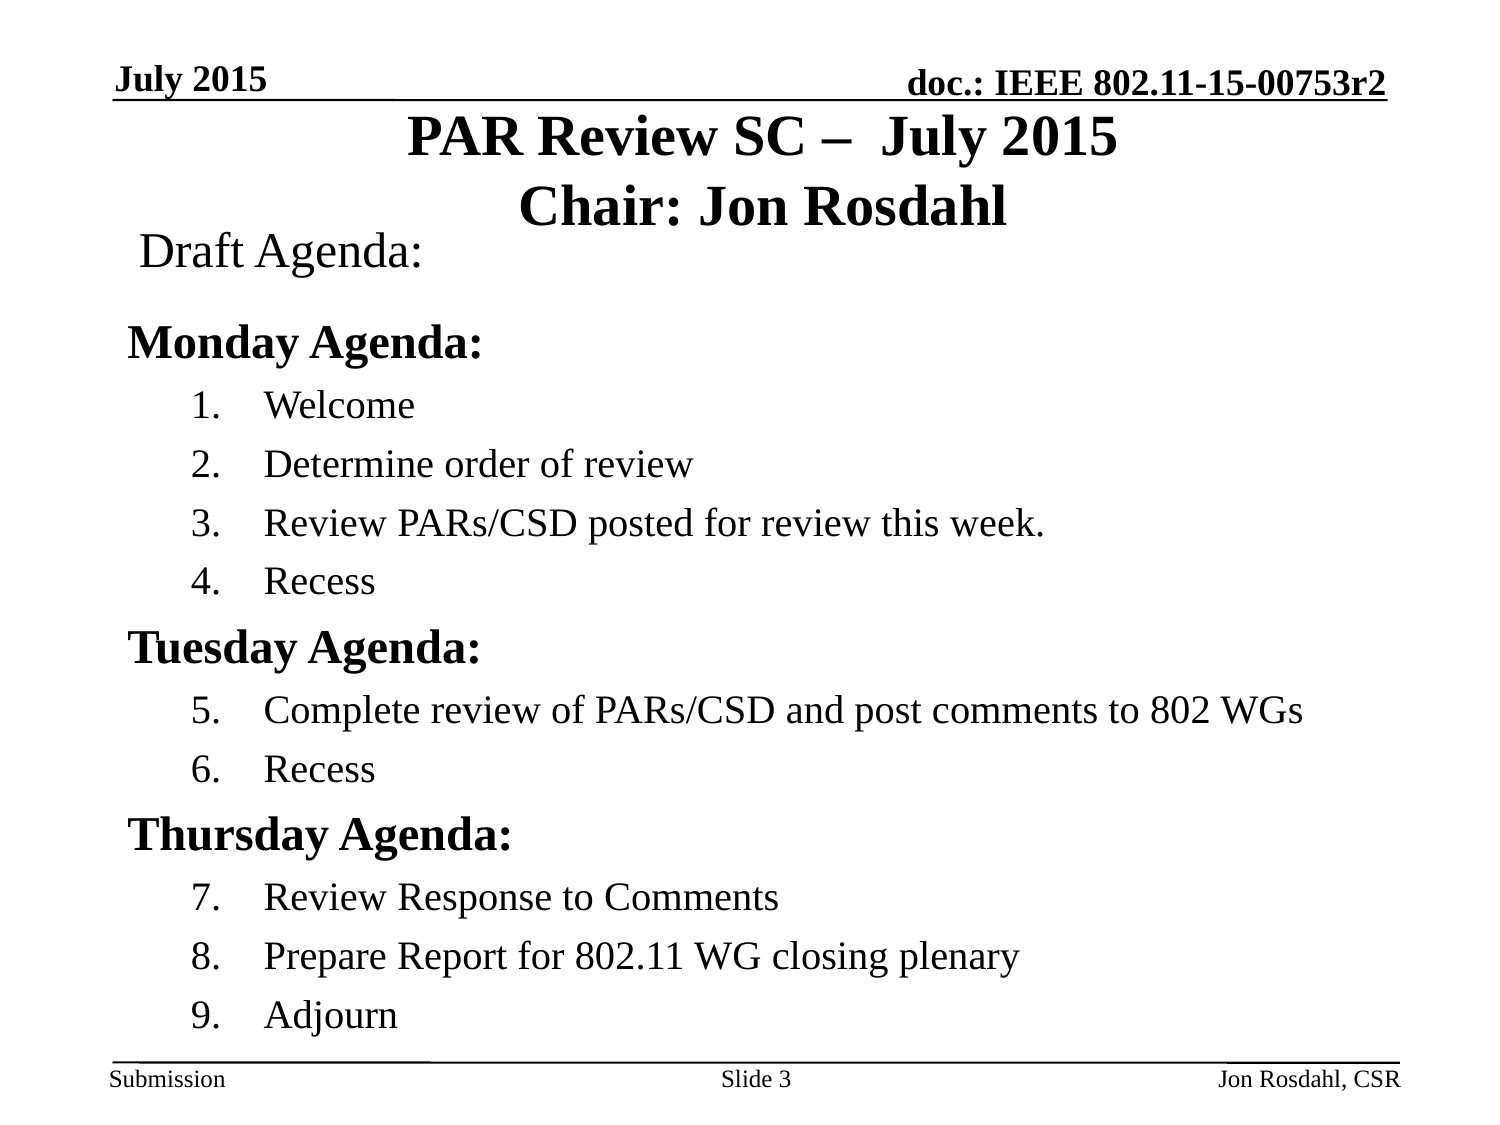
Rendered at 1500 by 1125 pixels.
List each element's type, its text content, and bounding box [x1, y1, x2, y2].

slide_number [114, 54, 423, 100]
list Monday Agenda: Welcome Determine order of review Review PARs/CSD posted for review this week. Recess Tuesday Agenda: Complete review of PARs/CSD and post comments to 802 WGs Recess Thursday Agenda: Review Response to Comments Prepare Report for 802.11 WG closing plenary Adjourn [111, 302, 1377, 1046]
slide_number Slide 3 [712, 1061, 800, 1123]
footer Jon Rosdahl, CSR [878, 1061, 1402, 1093]
text_box Draft Agenda: [123, 210, 585, 286]
title PAR Review SC – July 2015 Chair: Jon Rosdahl [88, 101, 1439, 232]
